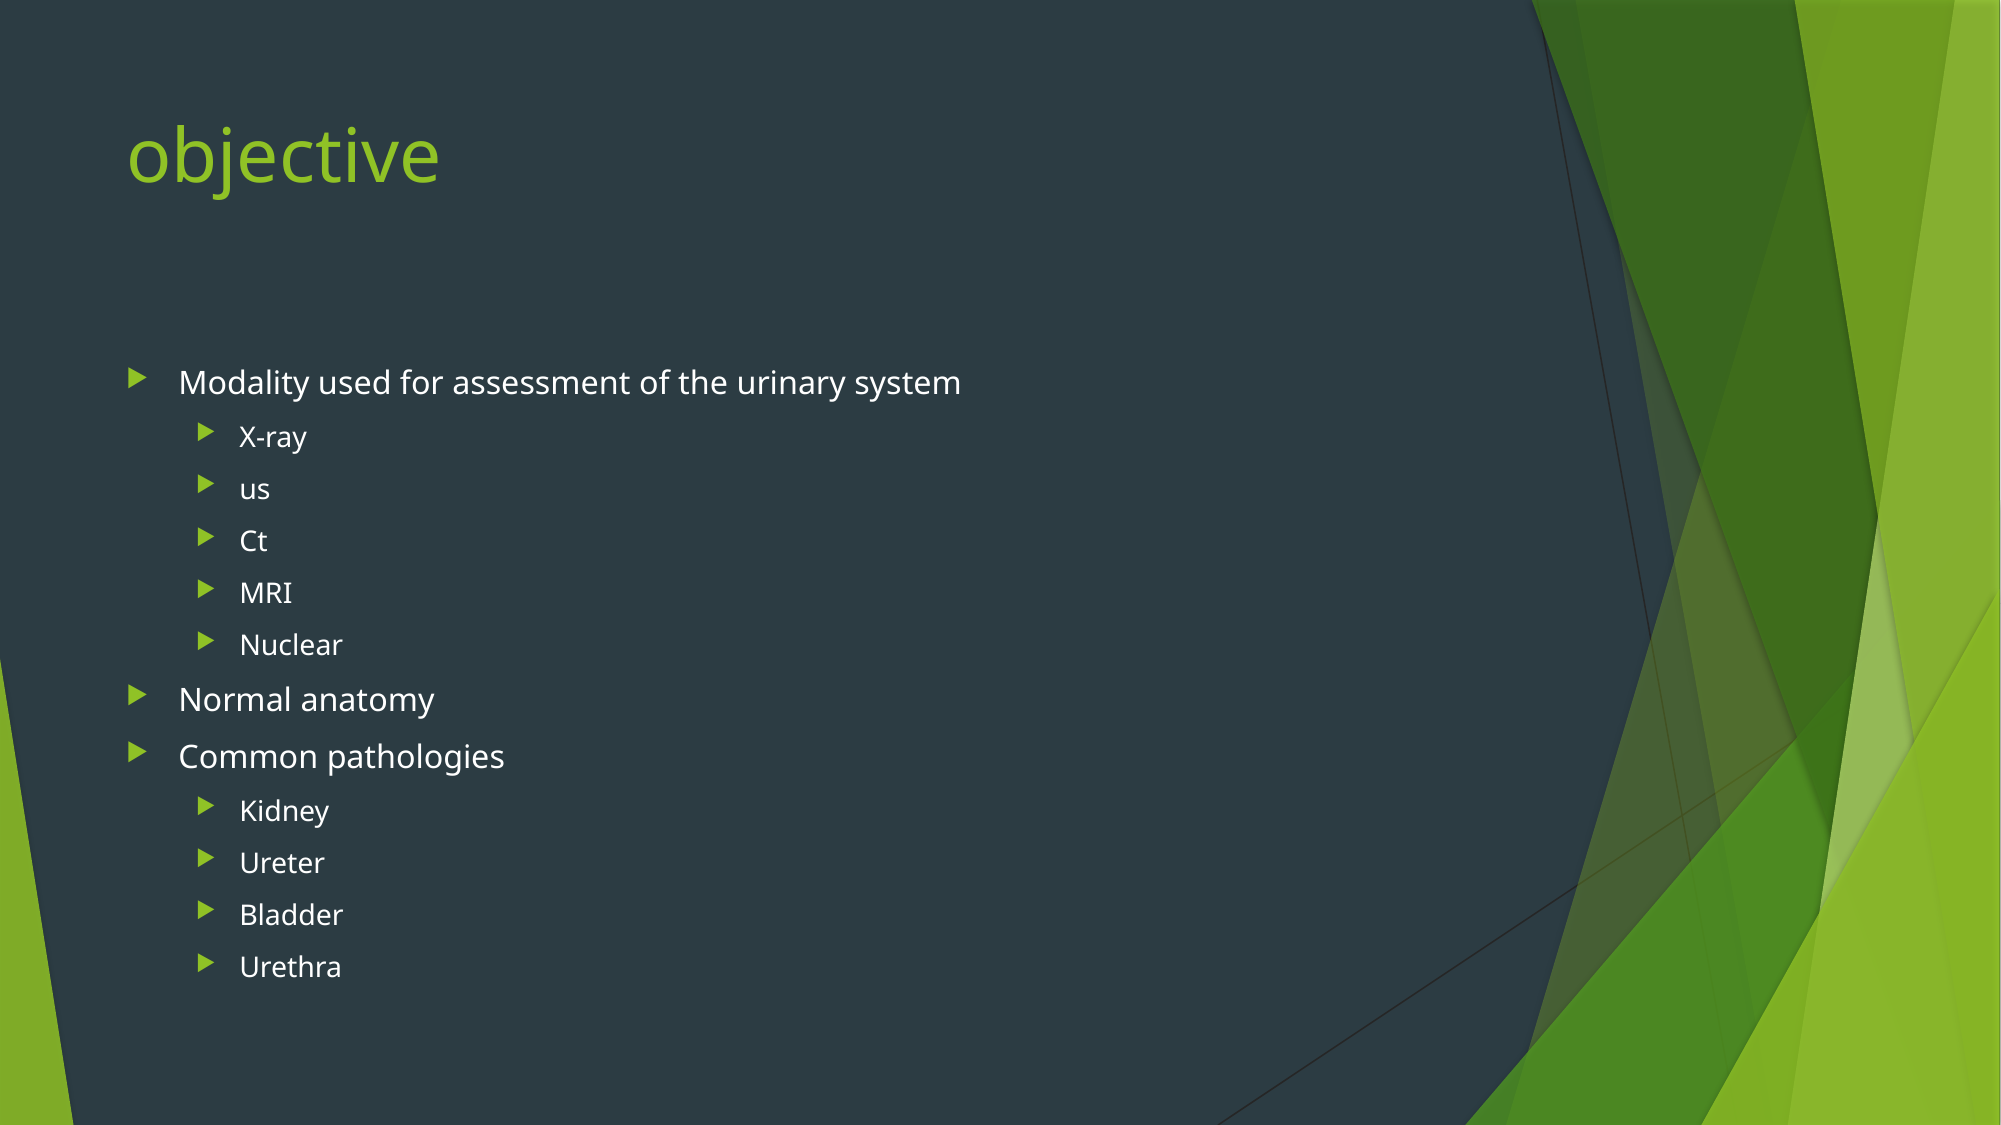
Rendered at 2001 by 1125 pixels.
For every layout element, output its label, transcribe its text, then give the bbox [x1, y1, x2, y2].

list Modality used for assessment of the urinary system X-ray us Ct MRI Nuclear Normal anatomy Common pathologies Kidney Ureter Bladder Urethra [111, 354, 1522, 992]
title objective [111, 99, 1522, 317]
